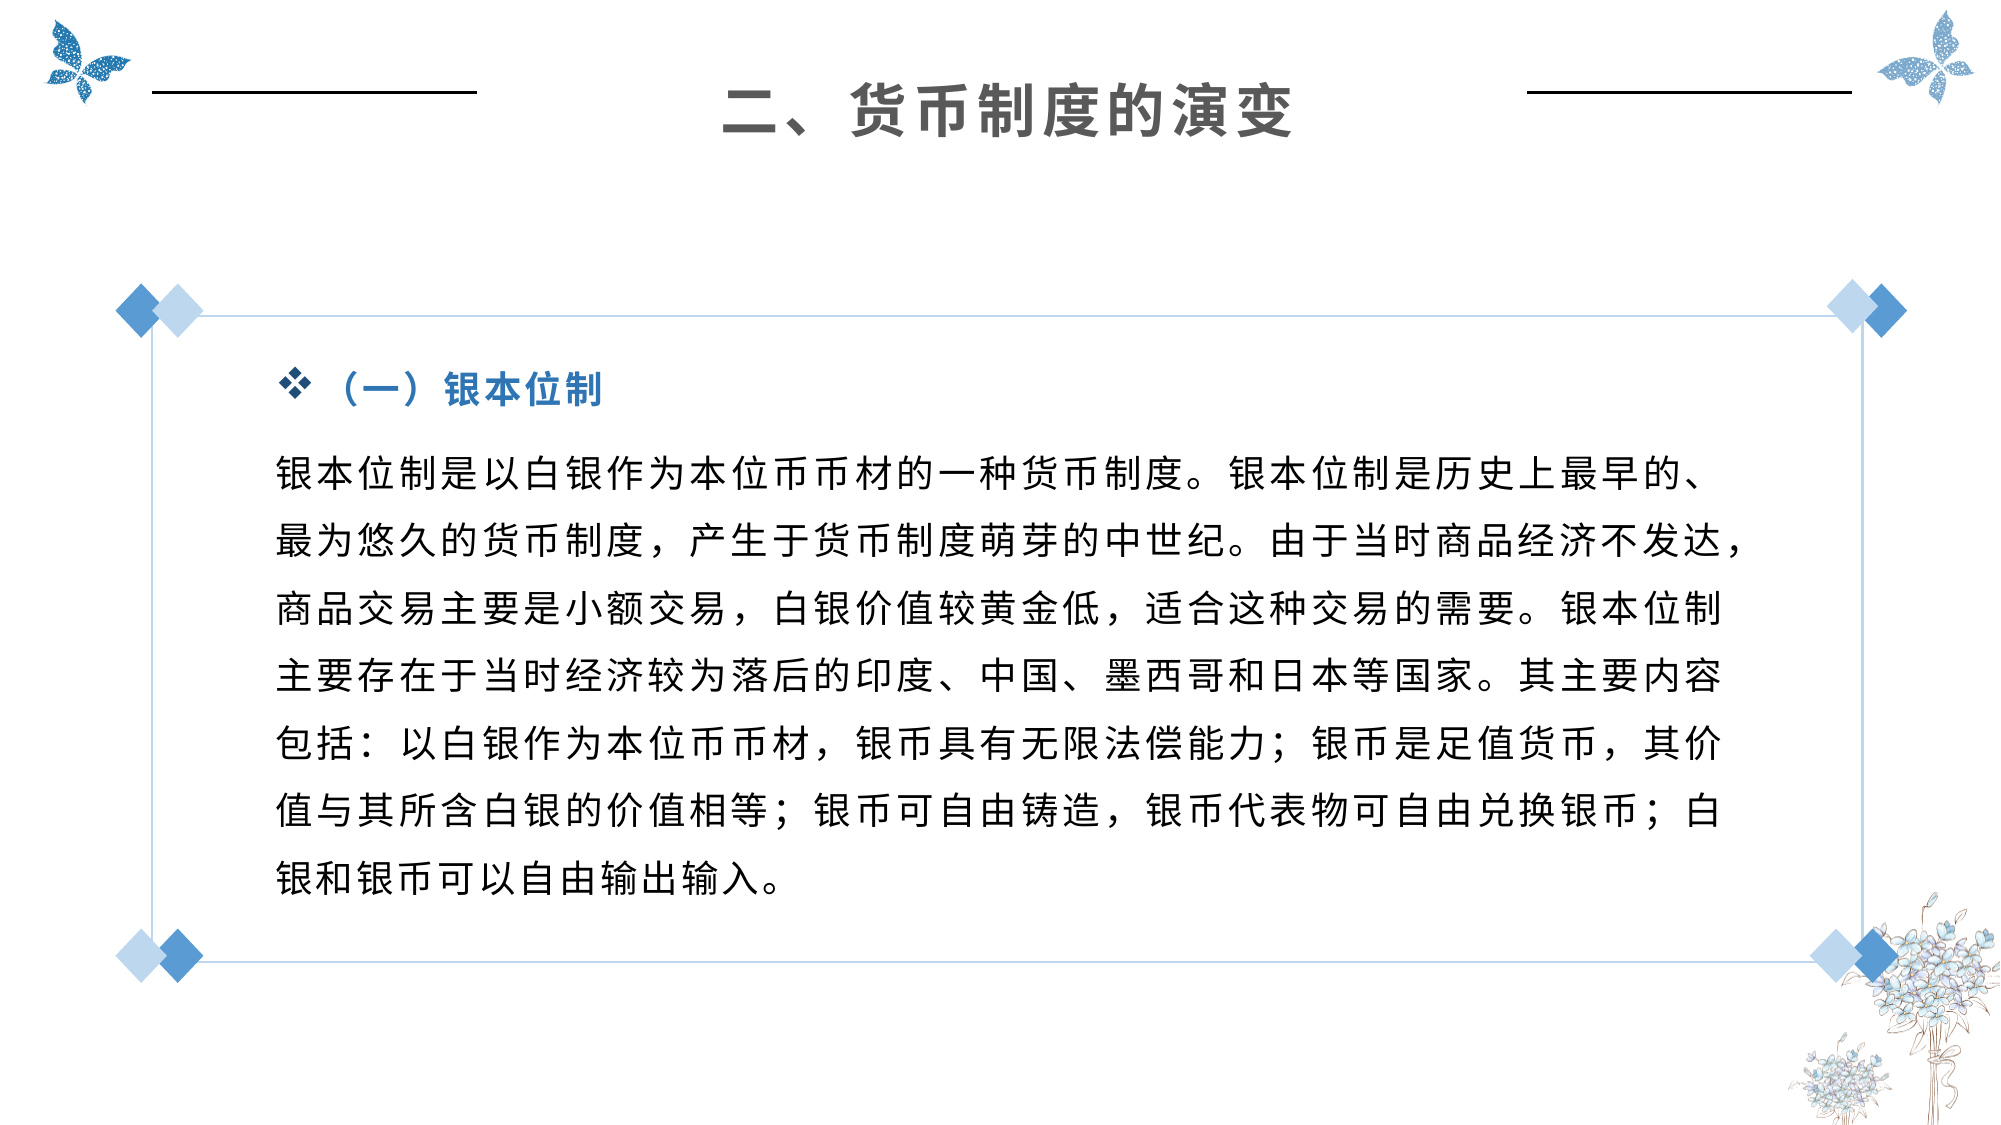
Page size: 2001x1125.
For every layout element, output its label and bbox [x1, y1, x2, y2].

text_box [151, 66, 1852, 153]
text_box [115, 278, 1908, 983]
picture [1788, 892, 2000, 1125]
